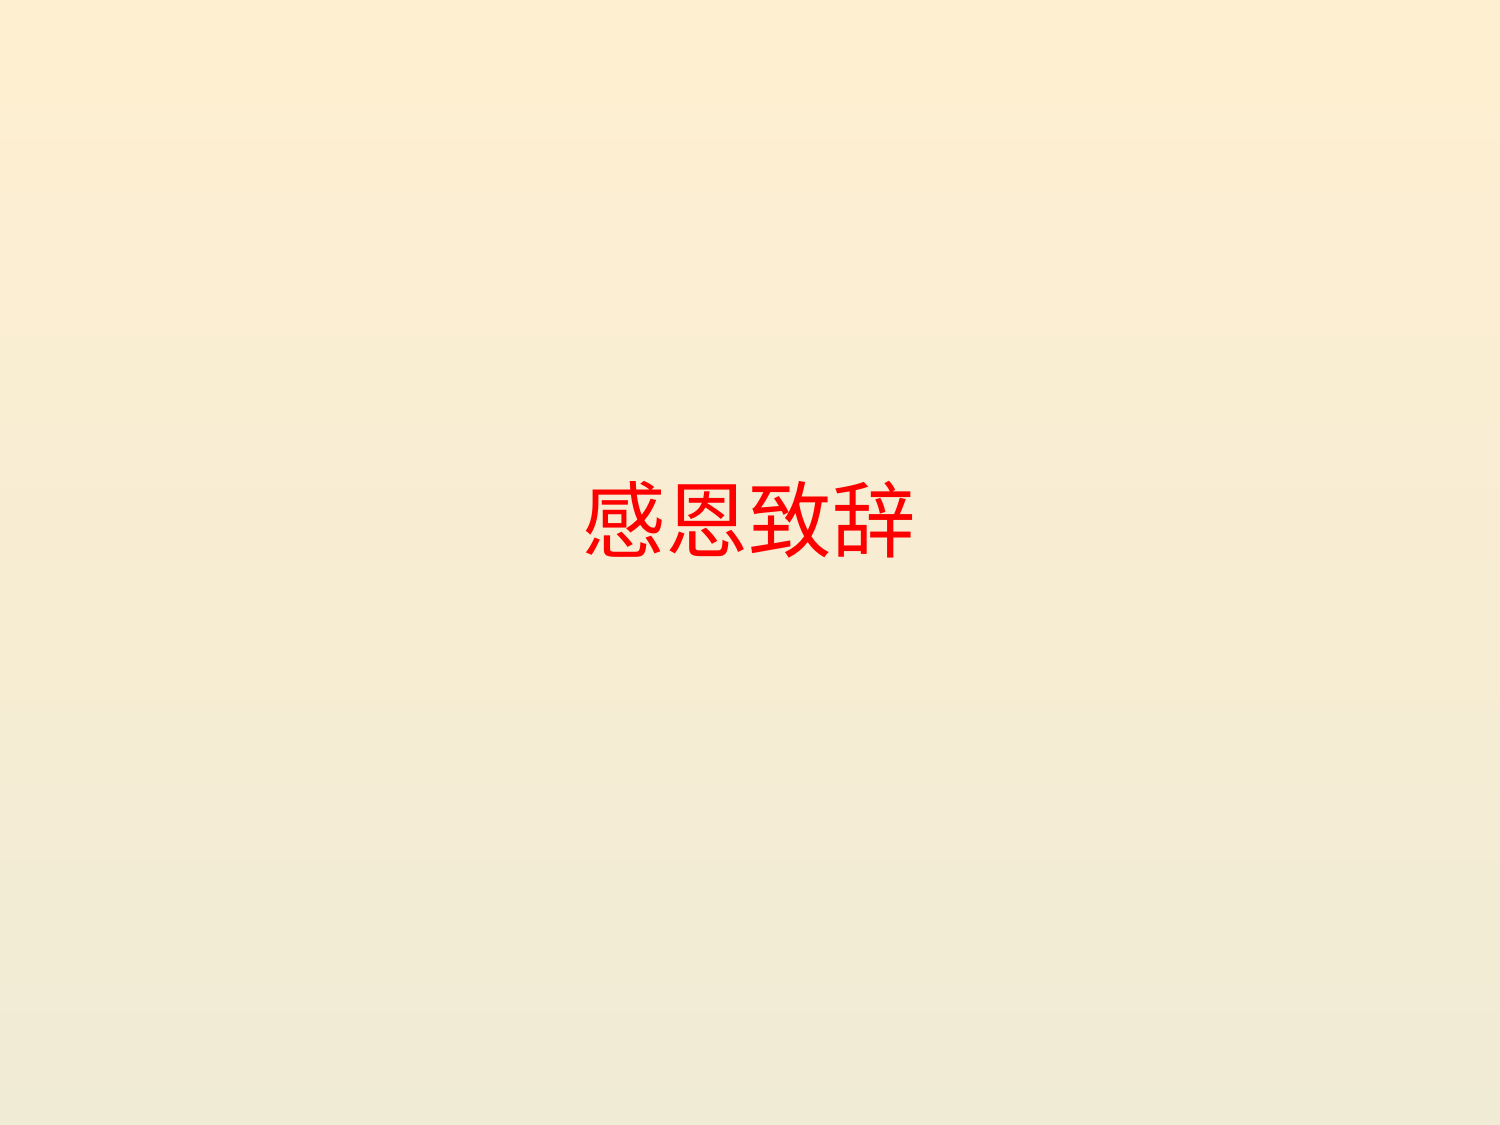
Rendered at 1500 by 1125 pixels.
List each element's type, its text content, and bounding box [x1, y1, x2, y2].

text_box 感恩致辞 [567, 460, 940, 576]
